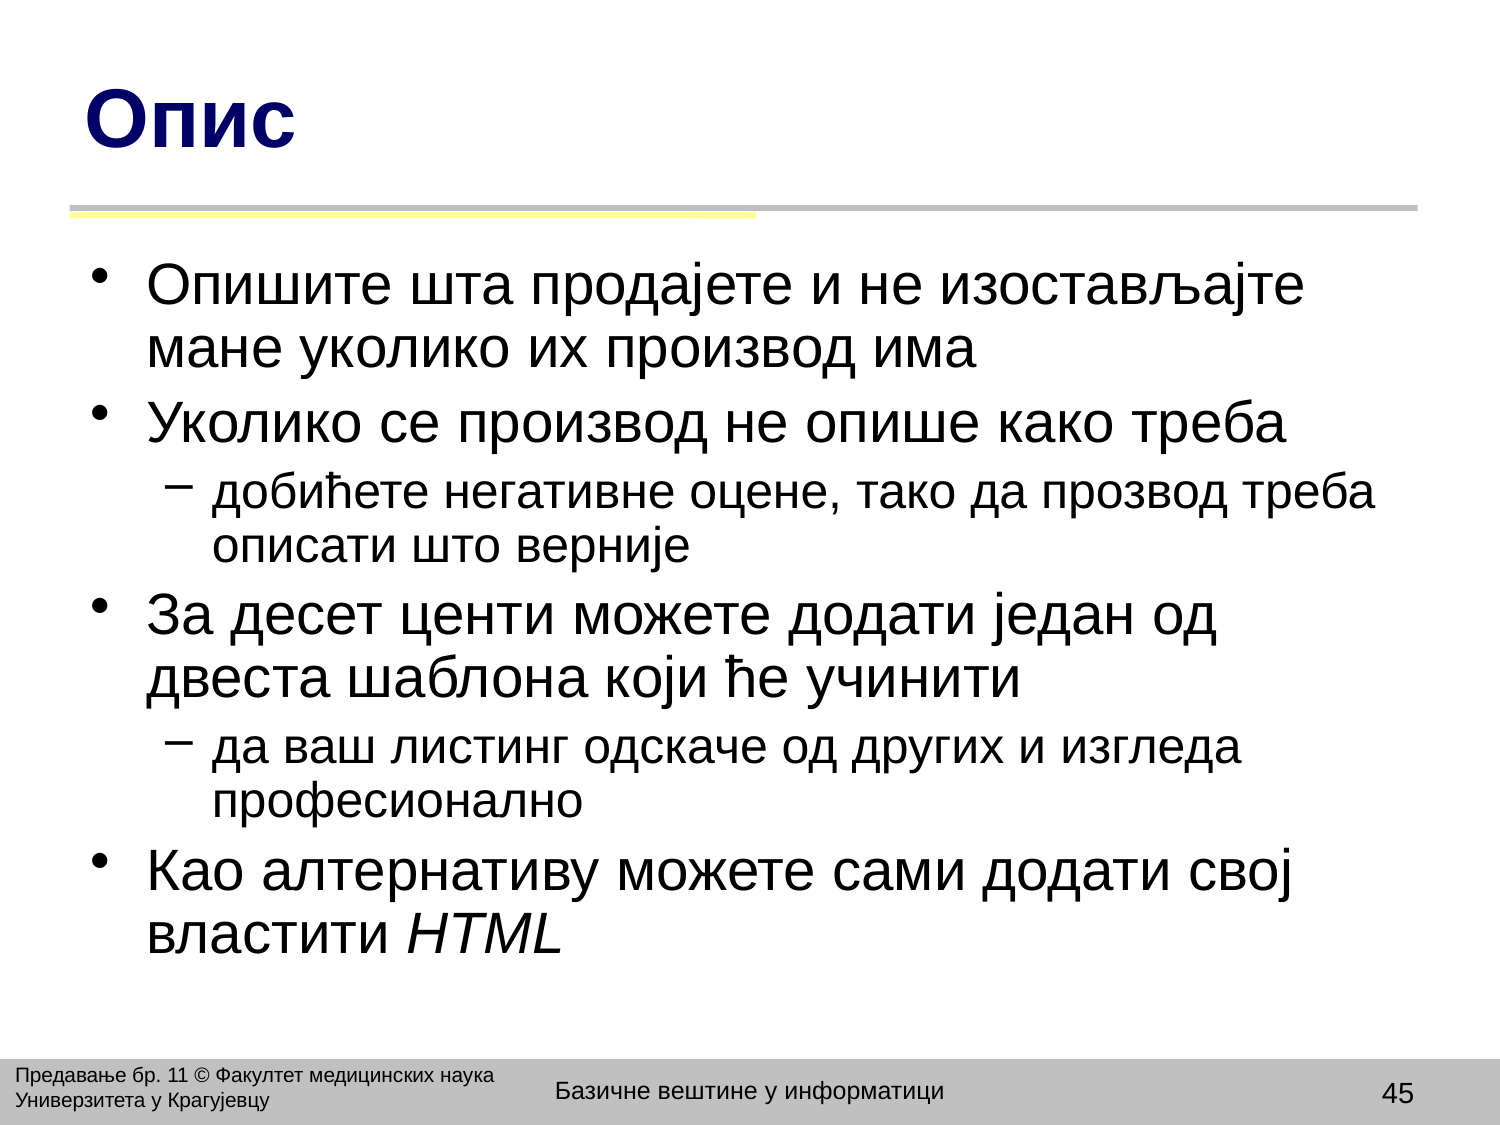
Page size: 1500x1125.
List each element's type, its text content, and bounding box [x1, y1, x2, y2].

footer Базичне вештине у информатици [512, 1066, 988, 1125]
slide_number 45 [1079, 1066, 1430, 1125]
list Oпишите шта продајете и не изостављајте мане уколико их производ има Уколико се производ не опише како треба добићете негативне оцене, тако да прозвод треба описати што верније За десет центи можете додати један од двеста шаблона који ће учинити да ваш листинг одскаче од других и изгледа професионално Као алтернативу можете сами додати свој властити HTML [74, 246, 1426, 1023]
title Опис [69, 19, 1426, 208]
slide_number Предавање бр. 11 © Факултет медицинских наука Универзитета у Крагујевцу [0, 1053, 621, 1108]
